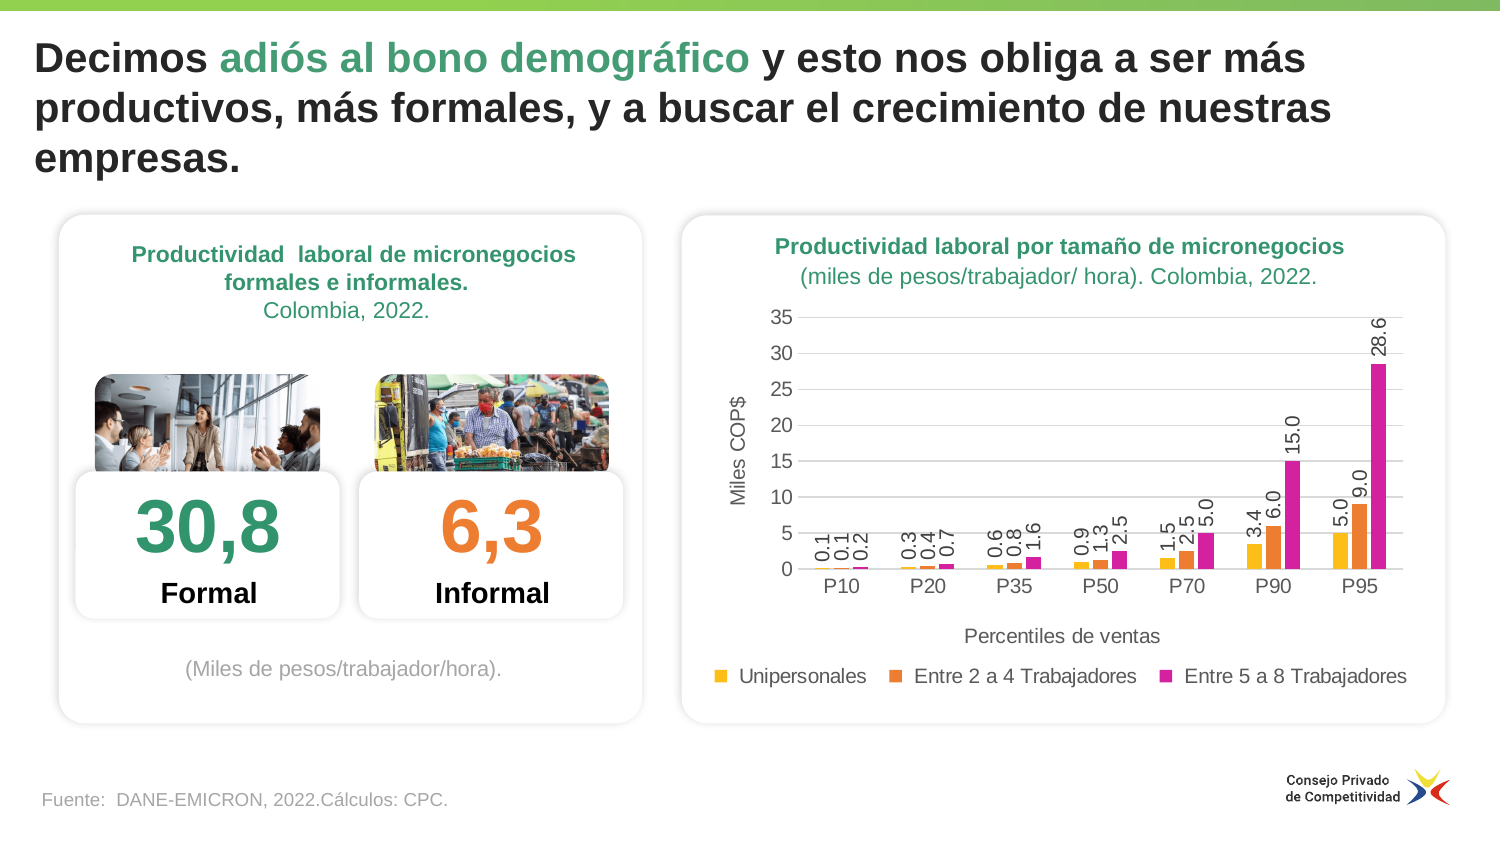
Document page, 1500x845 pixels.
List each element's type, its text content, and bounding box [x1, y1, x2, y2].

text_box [58, 214, 643, 724]
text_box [358, 374, 624, 619]
list Fuente: DANE-EMICRON, 2022.Cálculos: CPC. [26, 784, 1242, 816]
title Decimos adiós al bono demográfico y esto nos obliga a ser más productivos, más formales, y a buscar el crecimiento de nuestras empresas. [19, 23, 1446, 185]
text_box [73, 373, 343, 619]
chart [698, 294, 1427, 715]
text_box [681, 215, 1446, 724]
